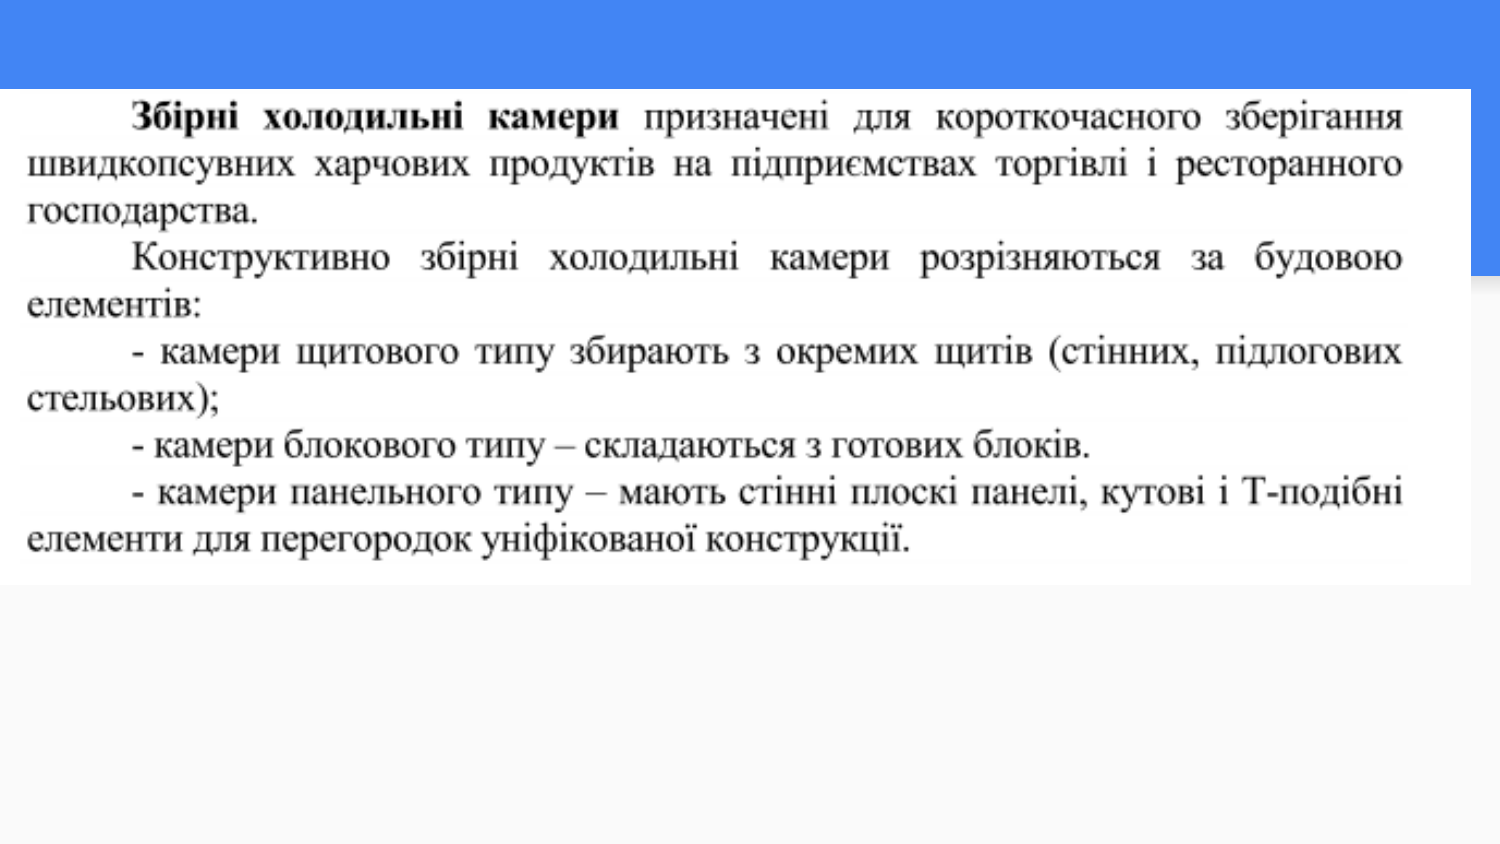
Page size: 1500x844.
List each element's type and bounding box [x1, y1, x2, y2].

picture [0, 89, 1471, 585]
